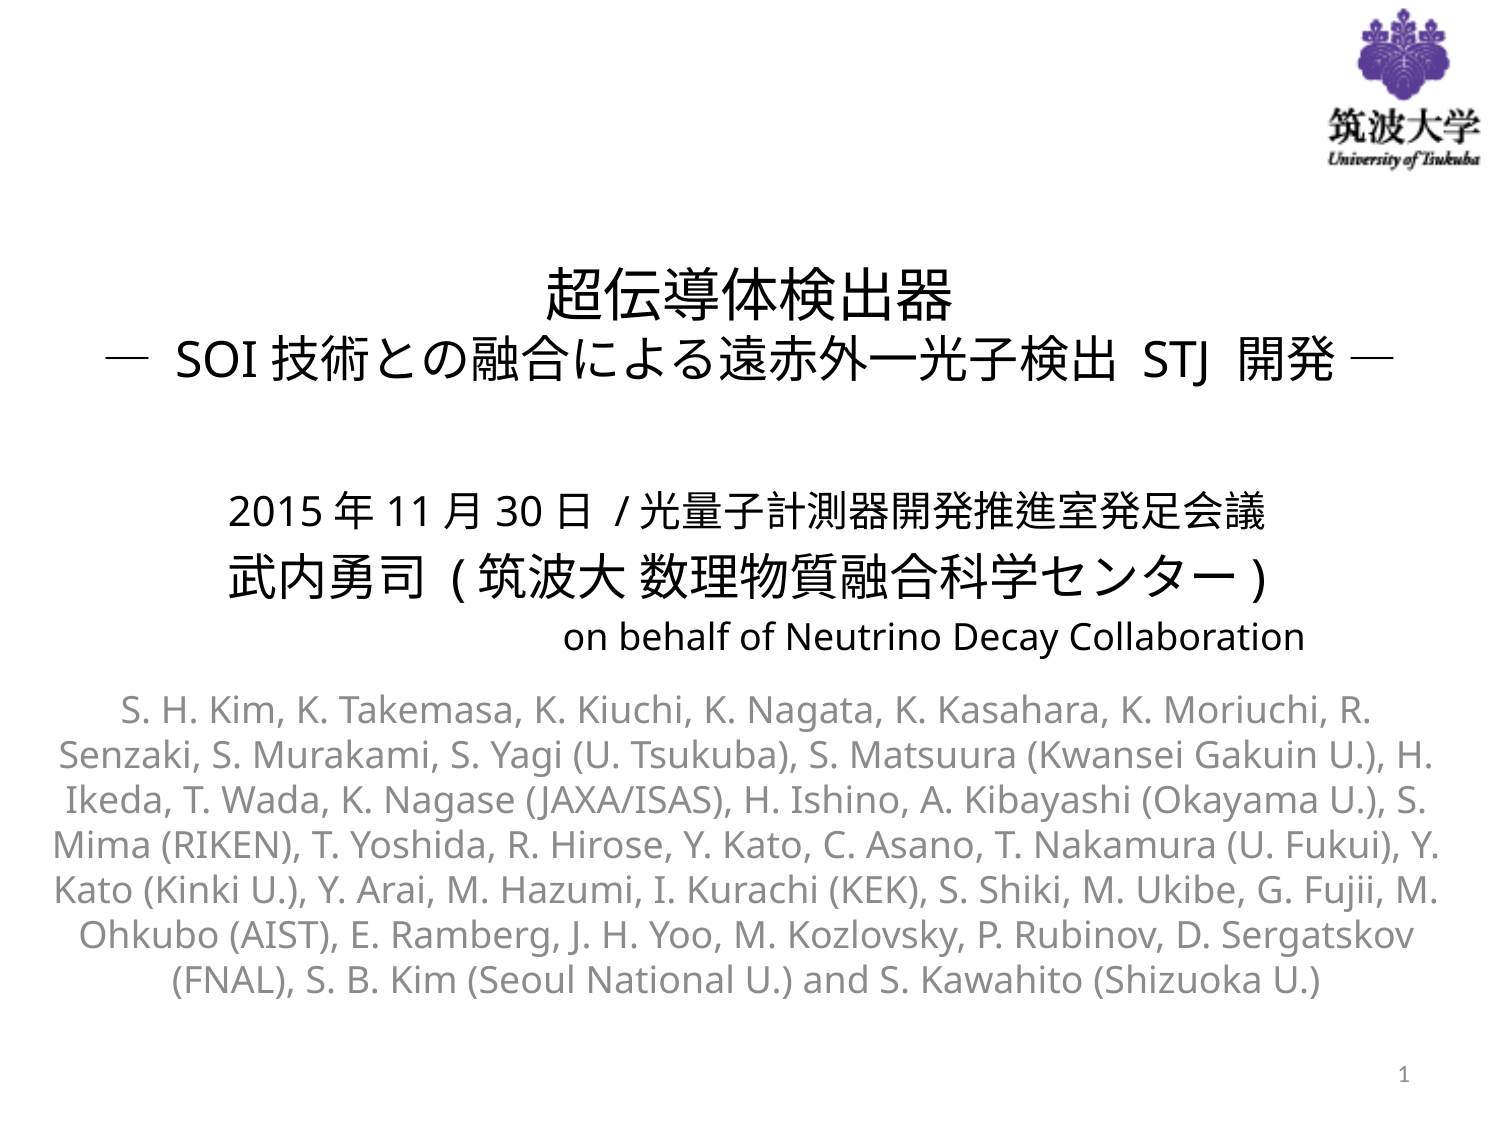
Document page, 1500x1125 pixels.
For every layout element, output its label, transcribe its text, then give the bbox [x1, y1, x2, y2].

slide_number 1 [1074, 1042, 1425, 1103]
subtitle 2015年11月30日 /光量子計測器開発推進室発足会議 武内勇司 (筑波大 数理物質融合科学センター) on behalf of Neutrino Decay Collaboration [171, 477, 1323, 661]
title 超伝導体検出器 ― SOI技術との融合による遠赤外一光子検出 STJ 開発 ― [35, 204, 1465, 442]
text_box S. H. Kim, K. Takemasa, K. Kiuchi, K. Nagata, K. Kasahara, K. Moriuchi, R. Senzaki, S. Murakami, S. Yagi (U. Tsukuba), S. Matsuura (Kwansei Gakuin U.), H. Ikeda, T. Wada, K. Nagase (JAXA/ISAS), H. Ishino, A. Kibayashi (Okayama U.), S. Mima (RIKEN), T. Yoshida, R. Hirose, Y. Kato, C. Asano, T. Nakamura (U. Fukui), Y. Kato (Kinki U.), Y. Arai, M. Hazumi, I. Kurachi (KEK), S. Shiki, M. Ukibe, G. Fujii, M. Ohkubo (AIST), E. Ramberg, J. H. Yoo, M. Kozlovsky, P. Rubinov, D. Sergatskov (FNAL), S. B. Kim (Seoul National U.) and S. Kawahito (Shizuoka U.) [29, 678, 1465, 1010]
picture [1302, 0, 1495, 208]
